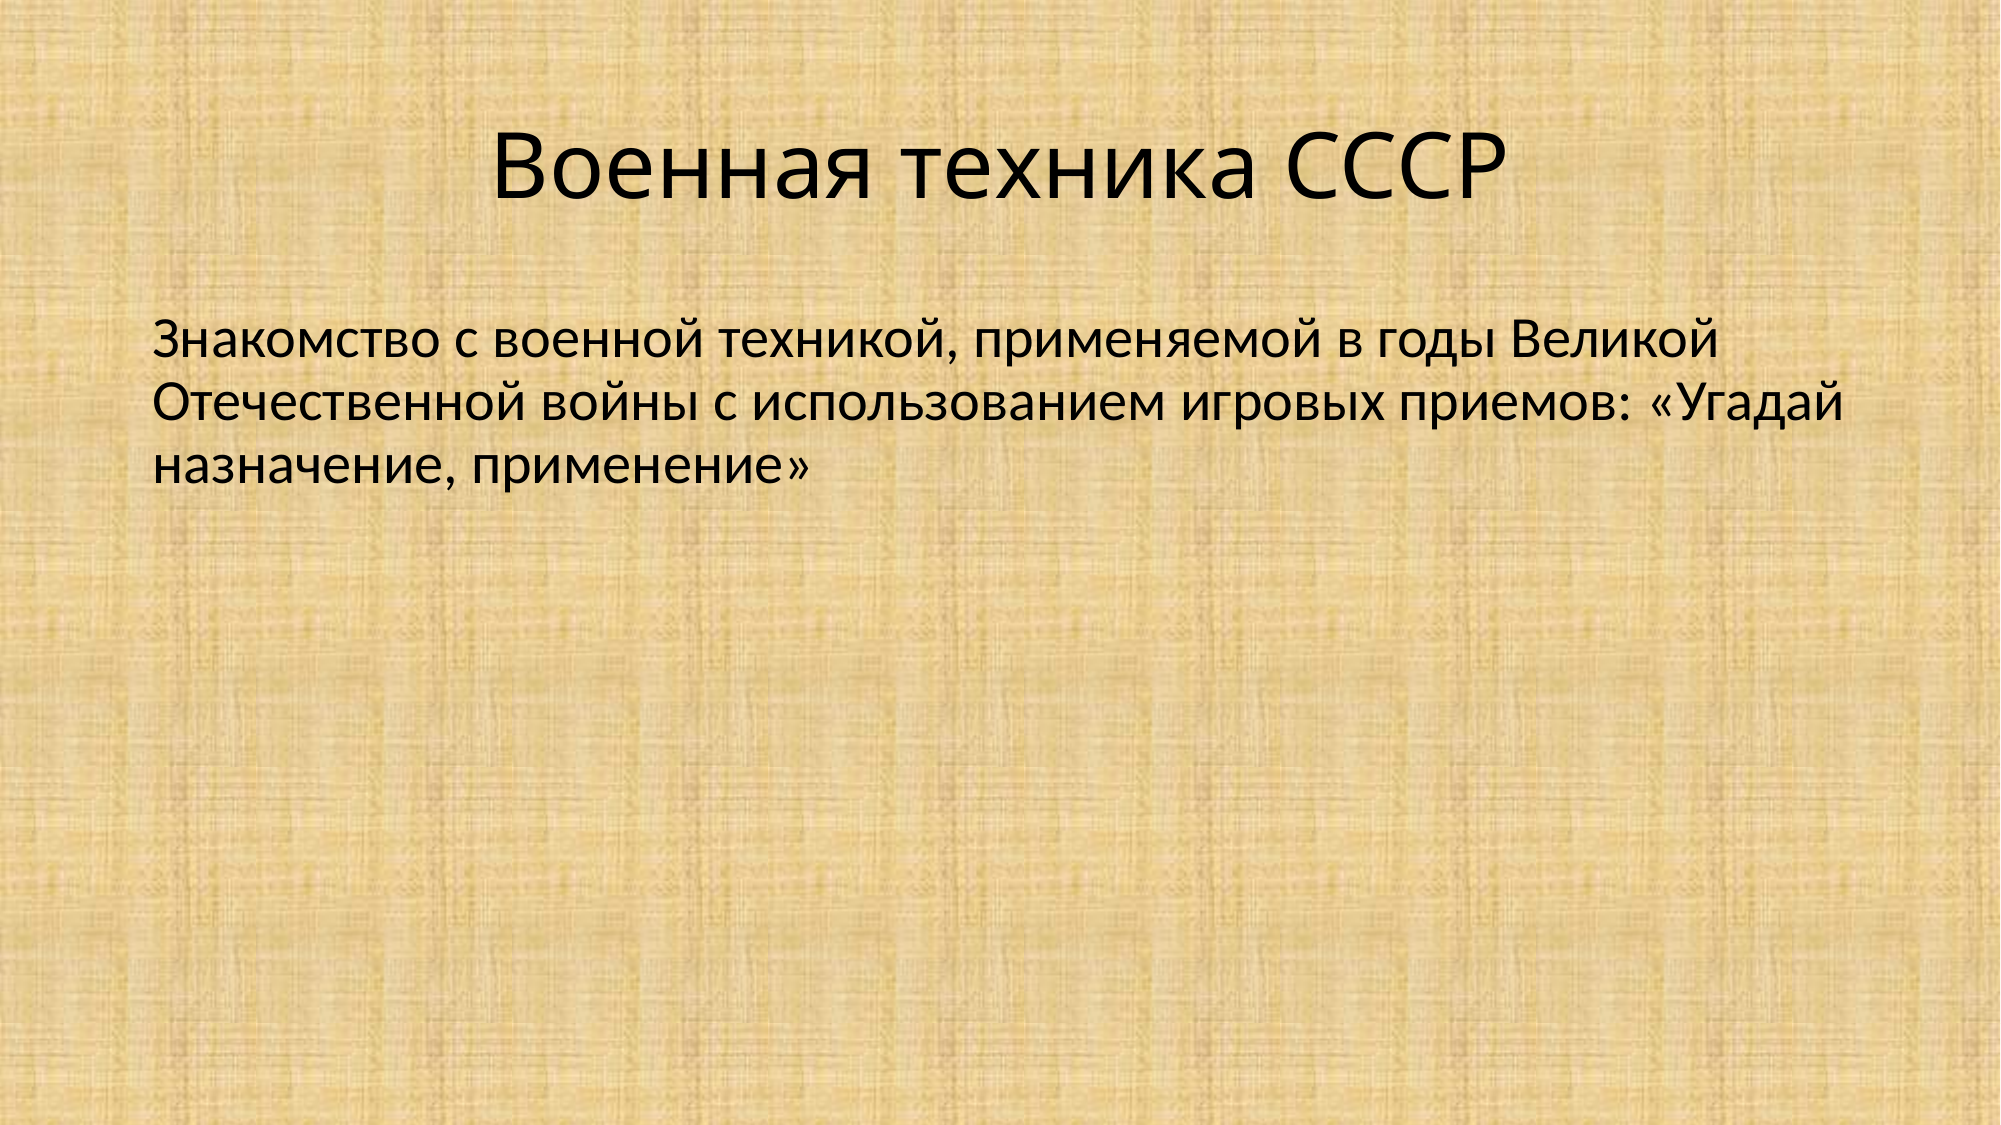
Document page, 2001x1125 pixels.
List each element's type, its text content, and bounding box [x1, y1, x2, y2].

picture [0, 0, 2001, 1125]
list Знакомство с военной техникой, применяемой в годы Великой Отечественной войны с использованием игровых приемов: «Угадай назначение, применение» [137, 299, 1863, 1014]
title Военная техника СССР [137, 59, 1863, 278]
